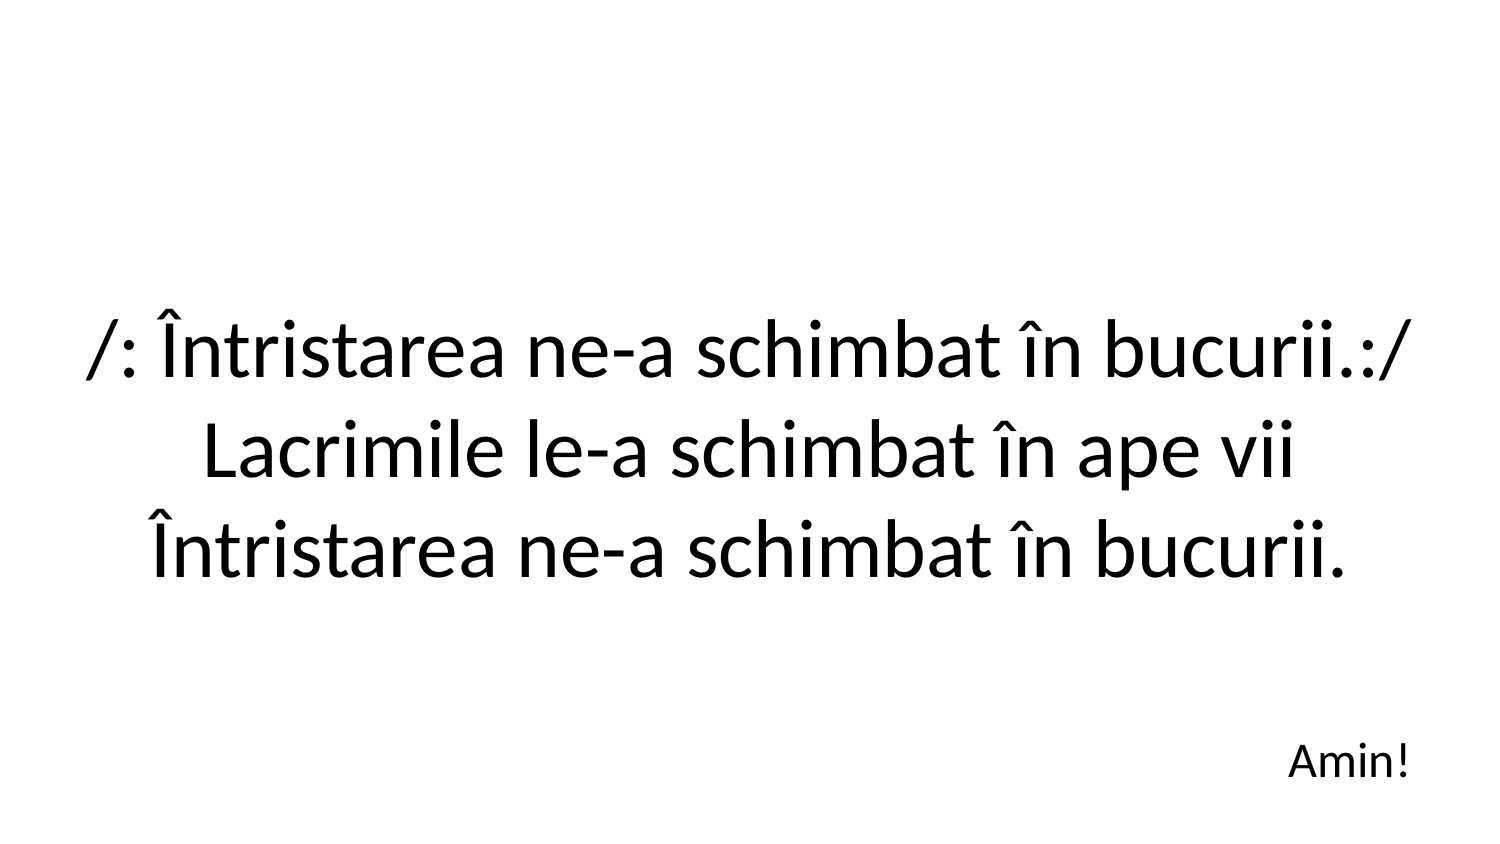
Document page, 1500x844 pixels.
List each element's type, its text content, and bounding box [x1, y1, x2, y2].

text_box /: Întristarea ne-a schimbat în bucurii.:/ Lacrimile le-a schimbat în ape vii Întristarea ne-a schimbat în bucurii. [71, 242, 1428, 602]
text_box Amin! [1273, 674, 1427, 795]
